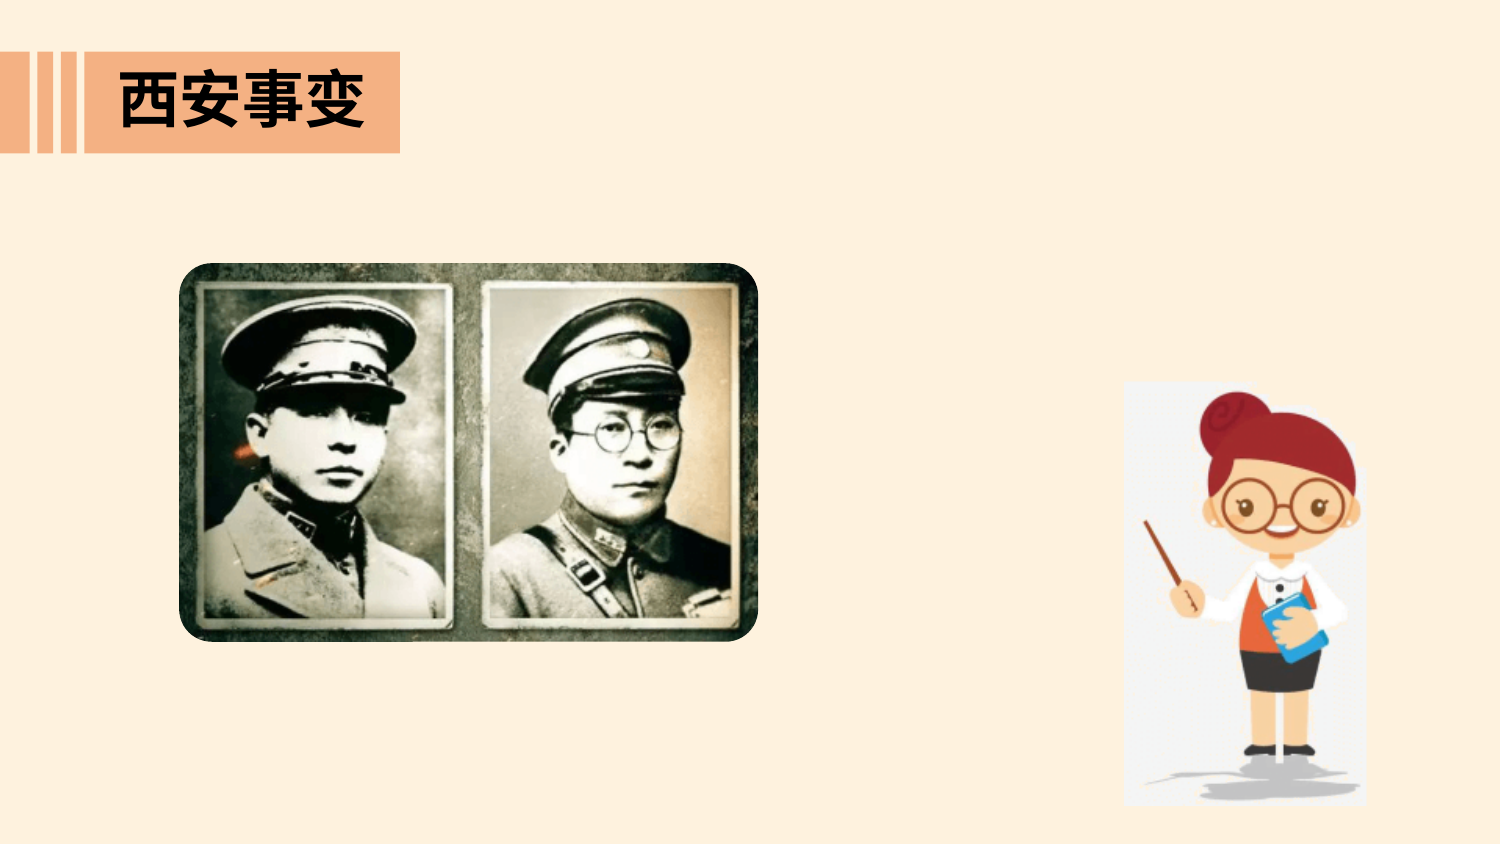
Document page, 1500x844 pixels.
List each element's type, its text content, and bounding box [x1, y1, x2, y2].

text_box [60, 51, 77, 154]
text_box 西安事变 [84, 51, 400, 154]
picture [0, 0, 1500, 844]
text_box [37, 51, 54, 154]
text_box [0, 51, 30, 154]
